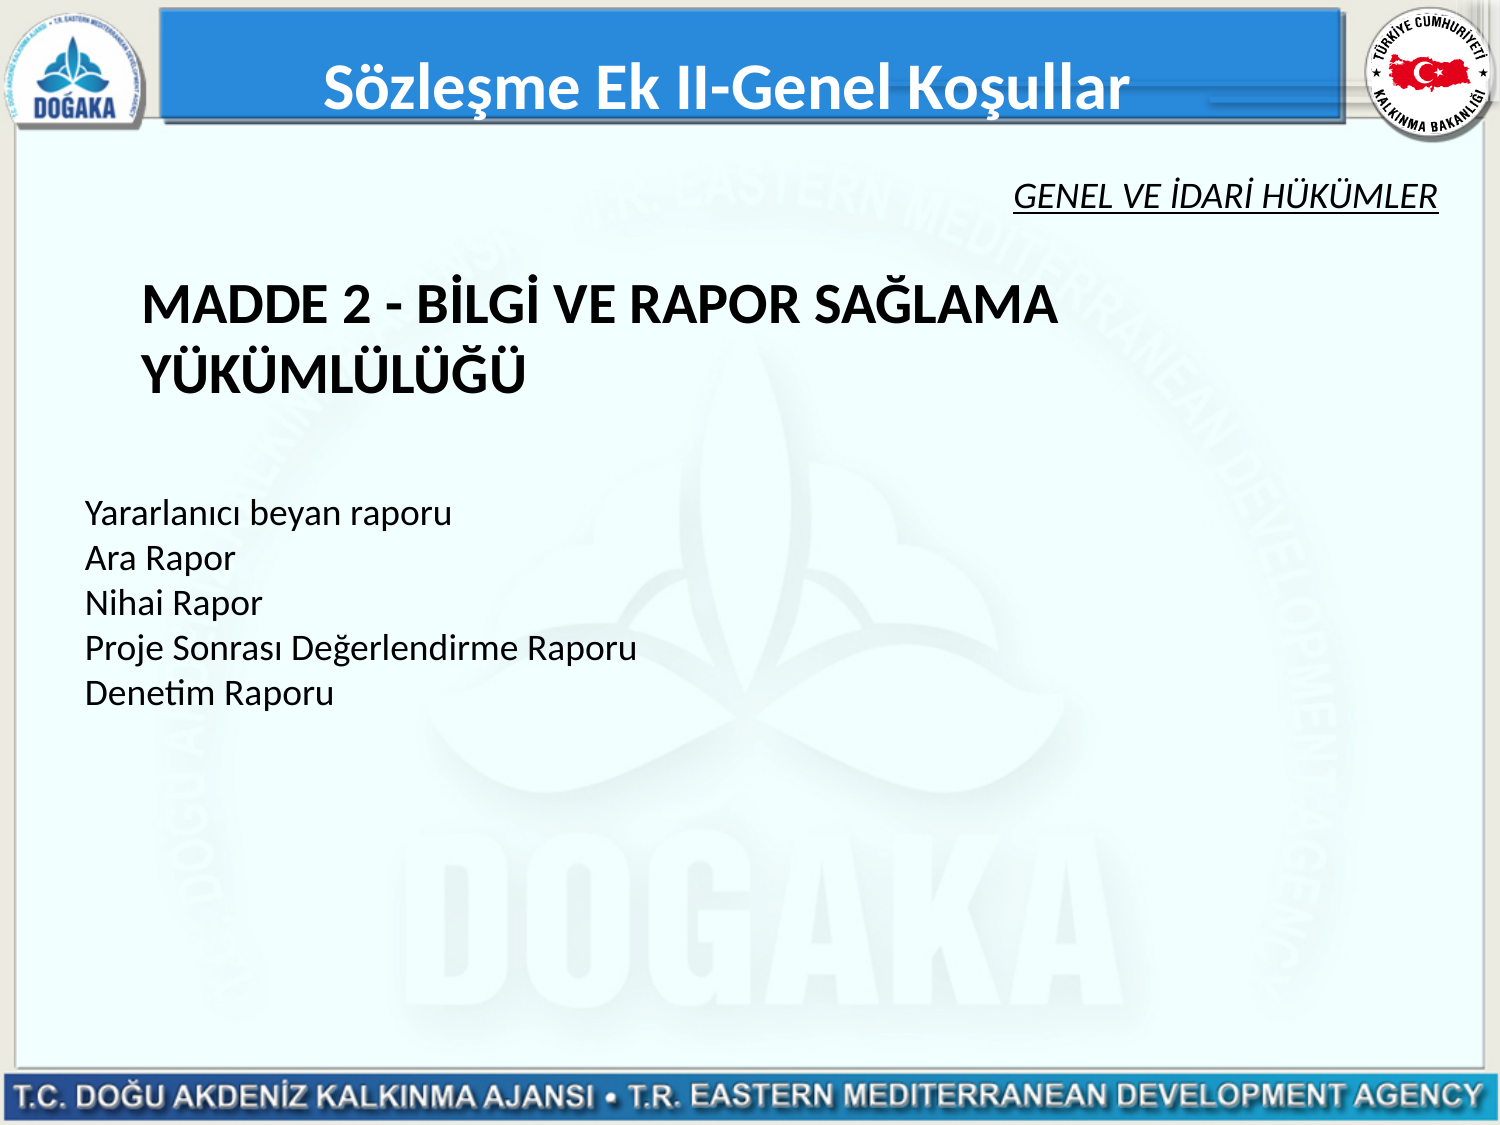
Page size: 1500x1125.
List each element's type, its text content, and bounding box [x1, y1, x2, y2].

list Yararlanıcı beyan raporu Ara Rapor Nihai Rapor Proje Sonrası Değerlendirme Raporu Denetim Raporu [70, 480, 1421, 979]
text_box Genel ve İdarİ hükümler [998, 163, 1454, 224]
title MADDE 2 - BİLGİ VE RAPOR SAĞLAMA YÜKÜMLÜLÜĞÜ [126, 257, 1231, 433]
text_box Sözleşme Ek II-Genel Koşullar [308, 35, 1147, 130]
picture [0, 0, 1500, 1125]
